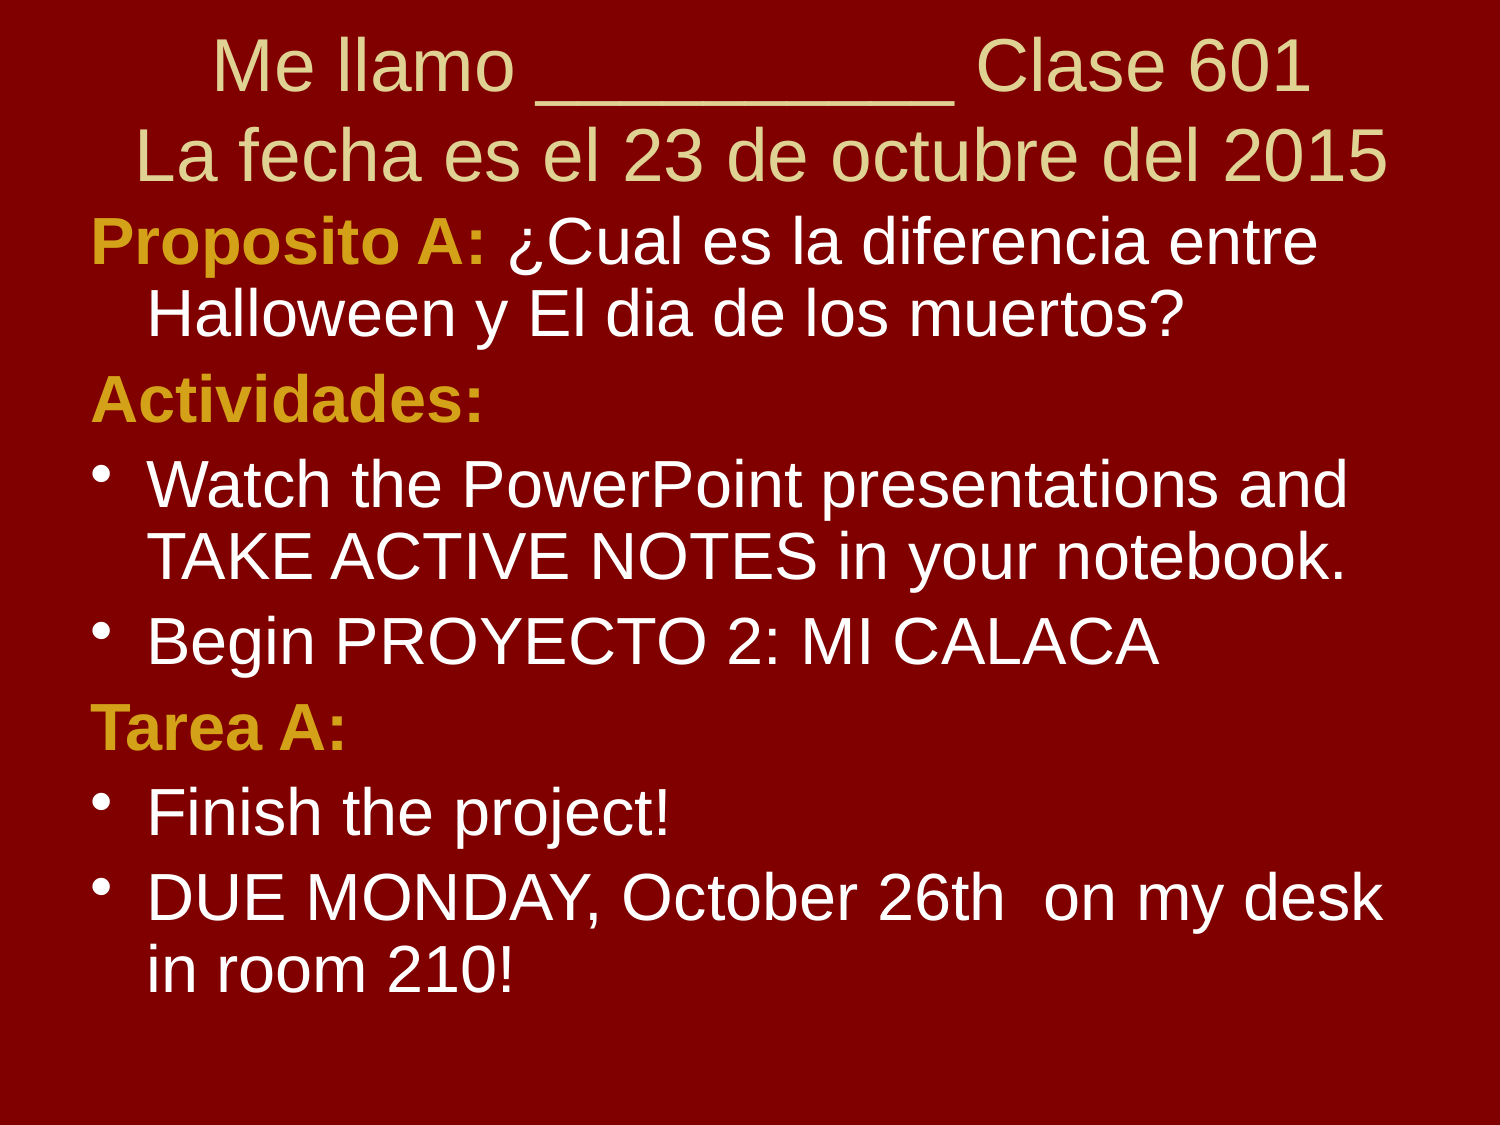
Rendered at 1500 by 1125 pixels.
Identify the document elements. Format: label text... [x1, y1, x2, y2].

list Proposito A: ¿Cual es la diferencia entre Halloween y El dia de los muertos? Actividades: Watch the PowerPoint presentations and TAKE ACTIVE NOTES in your notebook. Begin PROYECTO 2: MI CALACA Tarea A: Finish the project! DUE MONDAY, October 26th on my desk in room 210! [75, 200, 1425, 1063]
title Me llamo __________ Clase 601 La fecha es el 23 de octubre del 2015 [12, 12, 1500, 200]
